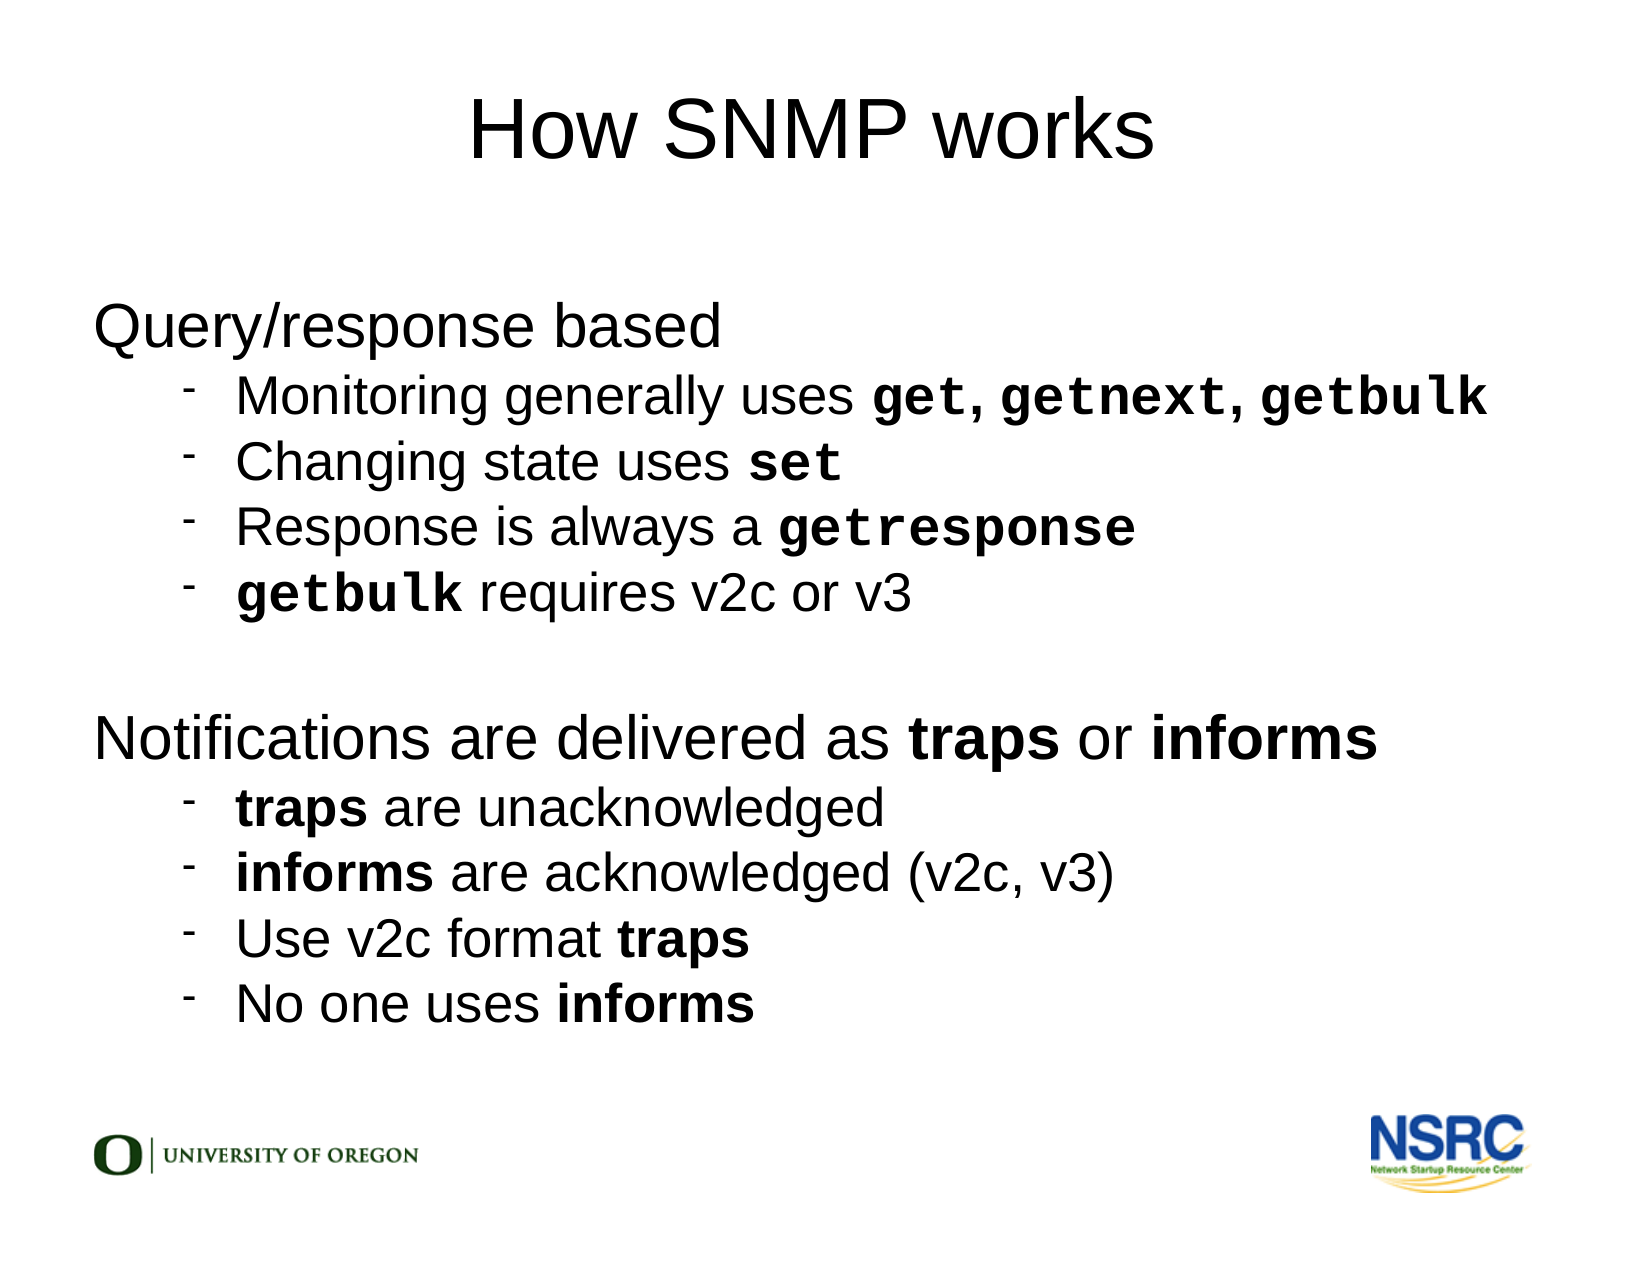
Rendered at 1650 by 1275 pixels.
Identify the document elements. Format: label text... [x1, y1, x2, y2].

picture [1371, 1114, 1532, 1193]
text_box How SNMP works [133, 58, 1491, 191]
picture [92, 1133, 420, 1177]
text_box Query/response based Monitoring generally uses get, getnext, getbulk Changing state uses set Response is always a getresponse getbulk requires v2c or v3 Notifications are delivered as traps or informs traps are unacknowledged informs are acknowledged (v2c, v3) Use v2c format traps No one uses informs [93, 210, 1512, 1157]
